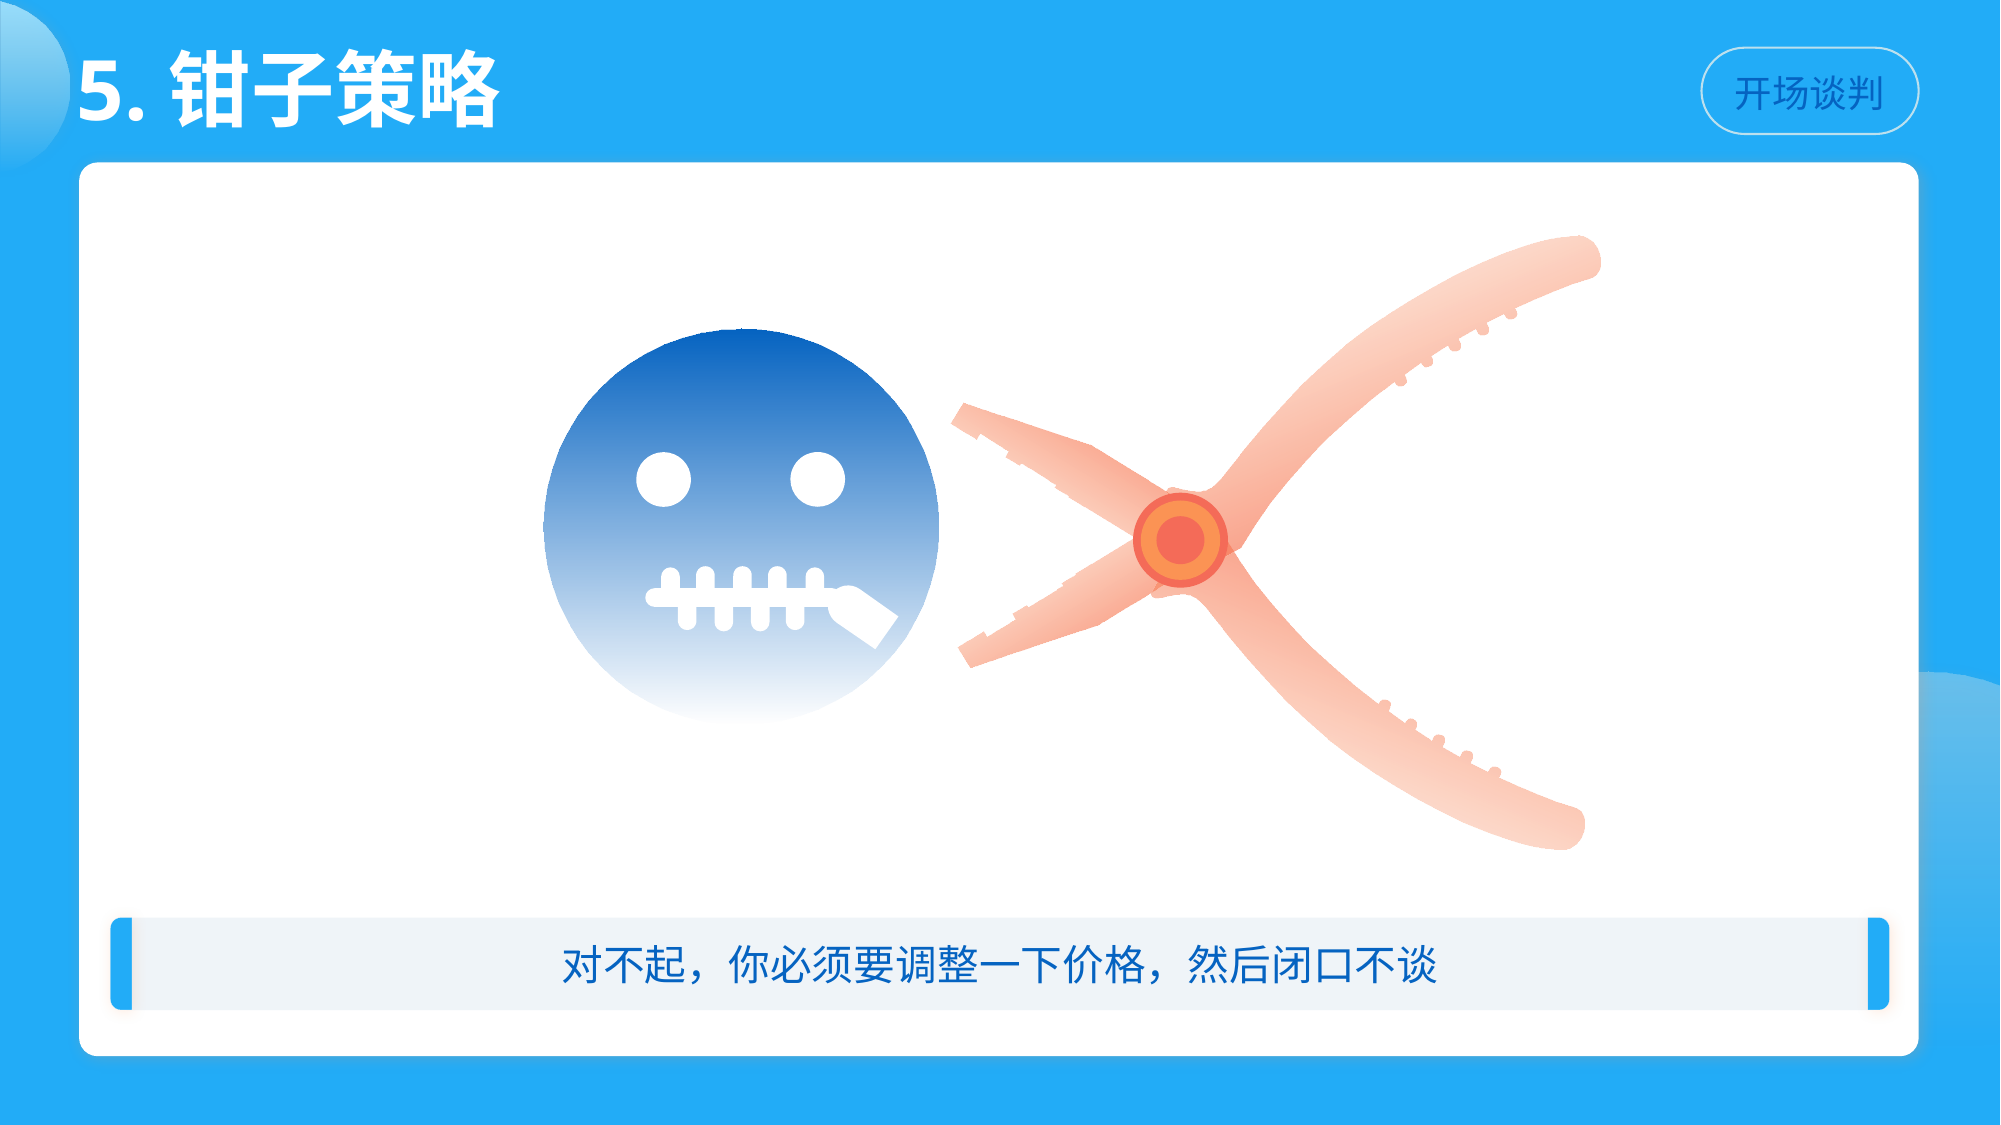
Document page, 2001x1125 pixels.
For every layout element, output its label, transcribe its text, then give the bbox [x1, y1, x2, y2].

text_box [543, 328, 939, 725]
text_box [110, 917, 1890, 1010]
text_box 开场谈判 [1720, 62, 1900, 123]
list 5.钳子策略 [61, 40, 1093, 115]
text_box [943, 296, 1643, 788]
